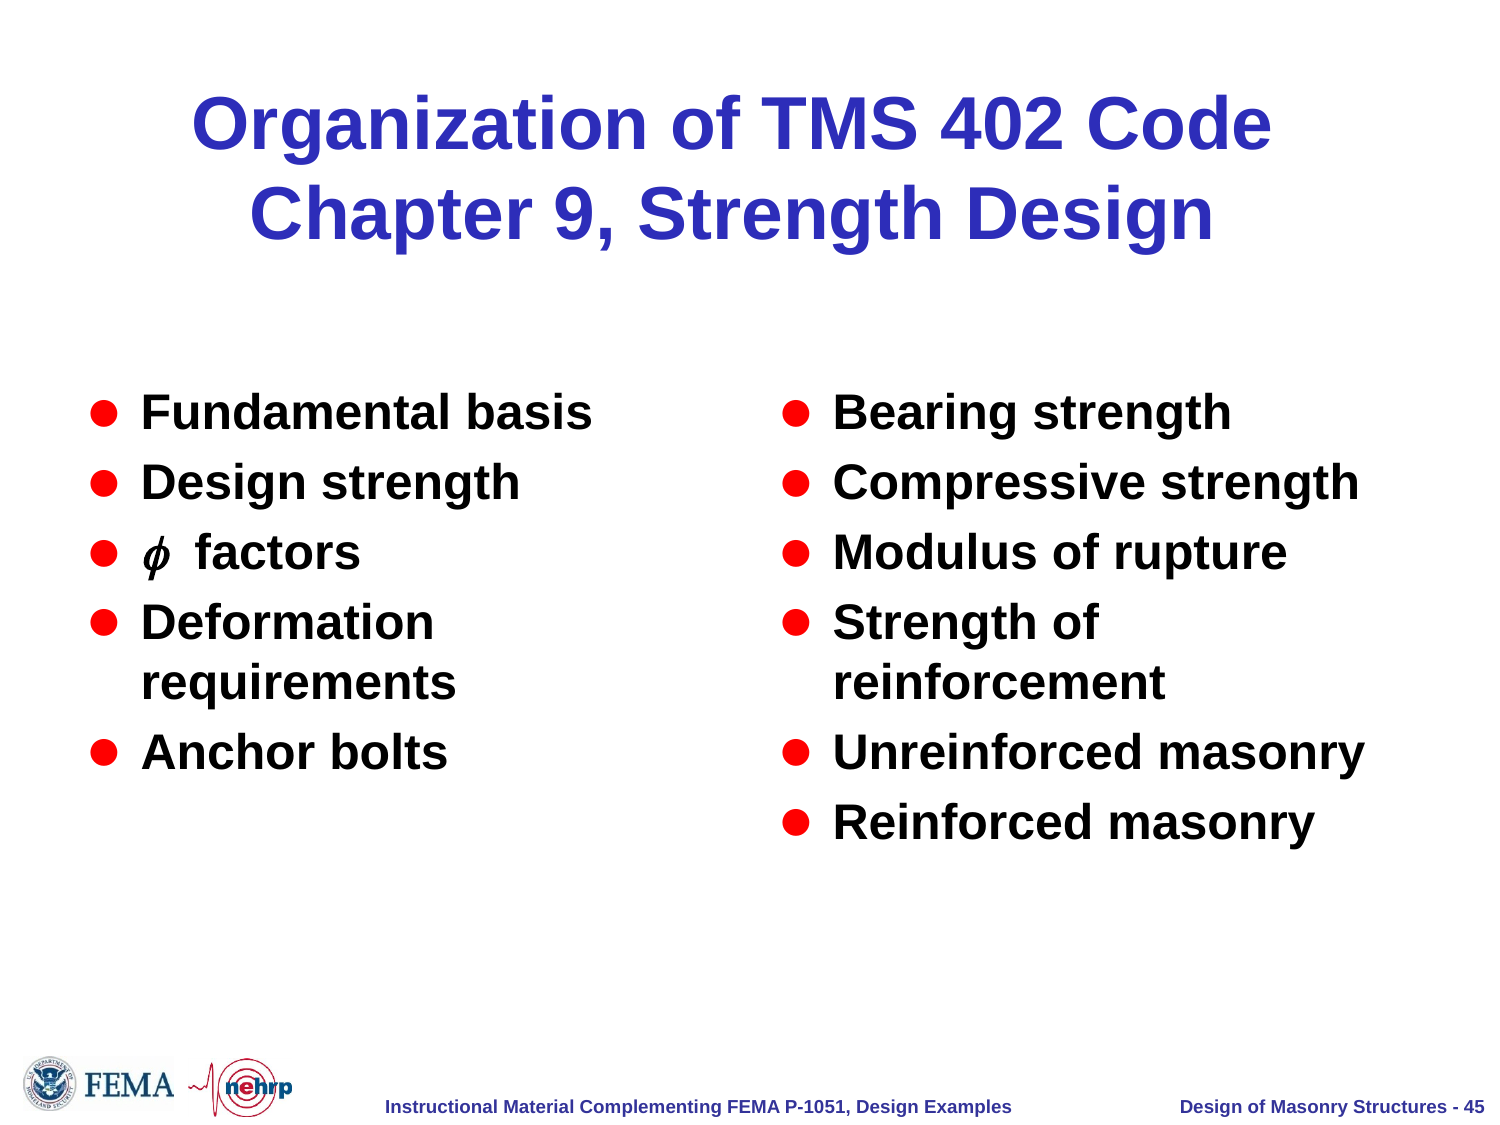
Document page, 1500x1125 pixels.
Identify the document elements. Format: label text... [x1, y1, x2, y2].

list Bearing strength Compressive strength Modulus of rupture Strength of reinforcement Unreinforced masonry Reinforced masonry [762, 371, 1458, 863]
list Fundamental basis Design strength f factors Deformation requirements Anchor bolts [70, 371, 738, 863]
footer Instructional Material Complementing FEMA P-1051, Design Examples [337, 1087, 1042, 1125]
slide_number Design of Masonry Structures - 45 [1042, 1077, 1500, 1125]
title Organization of TMS 402 Code Chapter 9, Strength Design [44, 75, 1423, 254]
picture [23, 1056, 174, 1111]
picture [188, 1058, 292, 1117]
